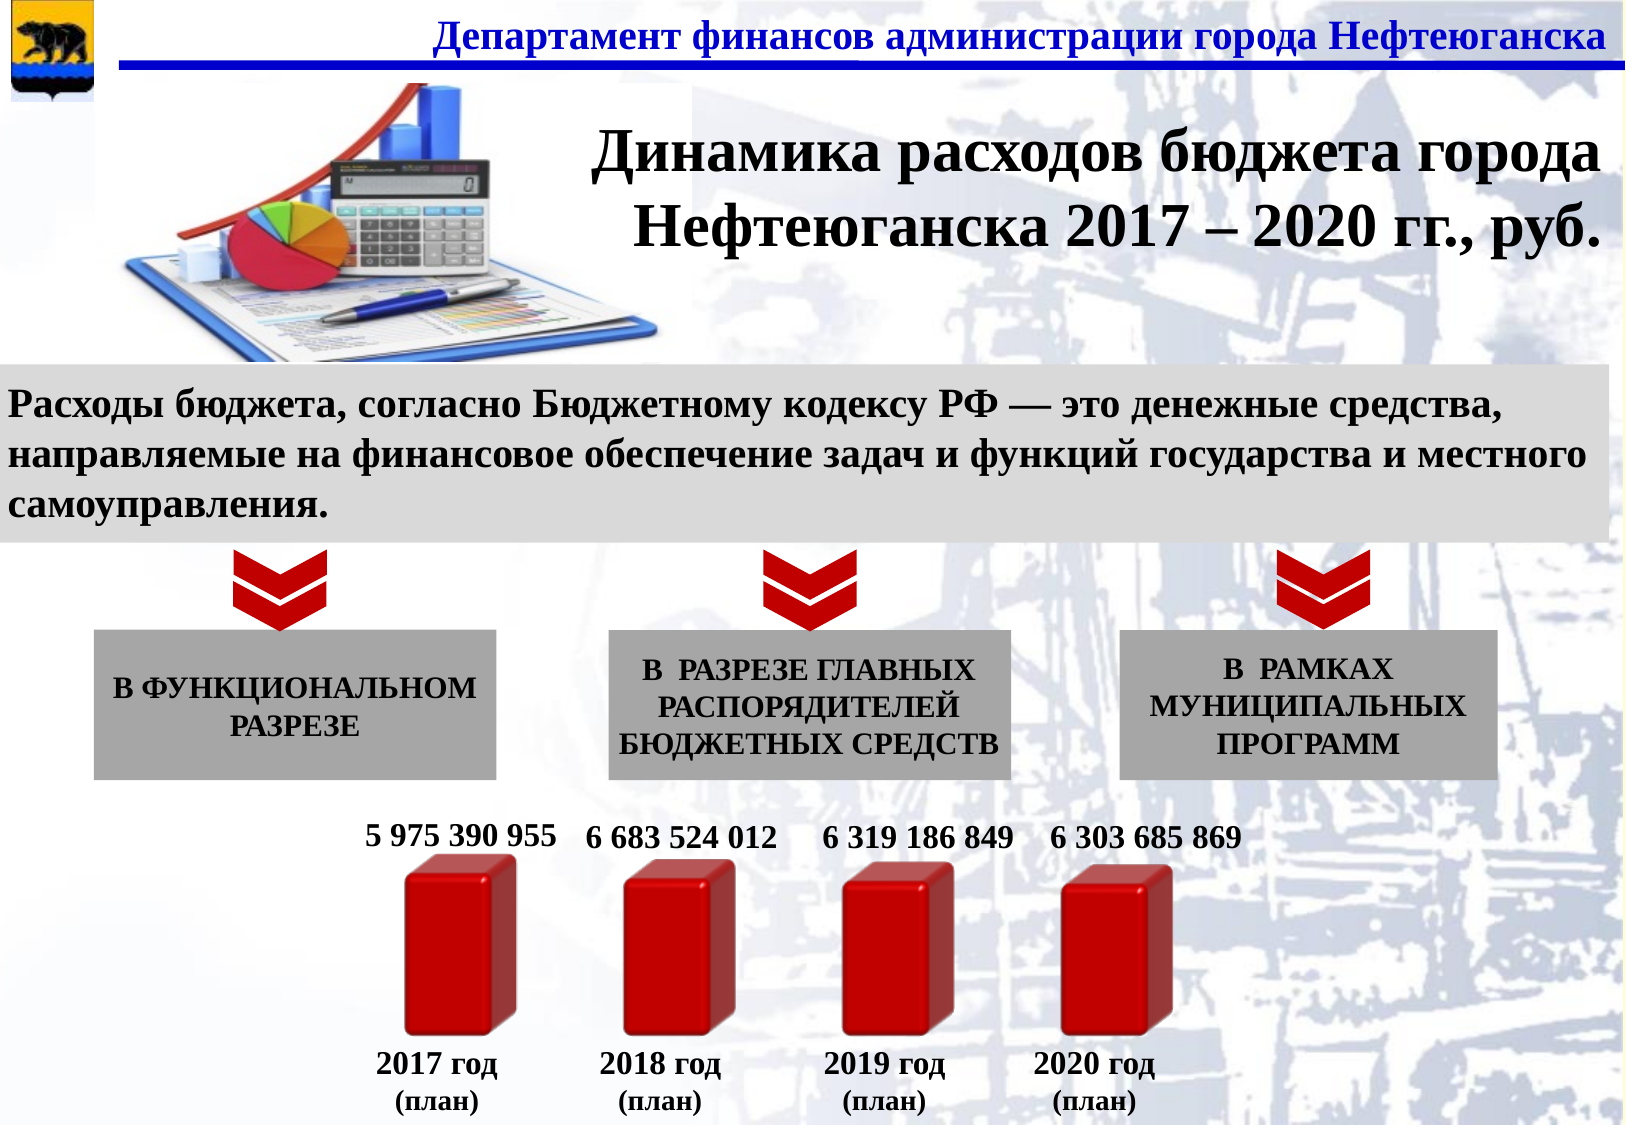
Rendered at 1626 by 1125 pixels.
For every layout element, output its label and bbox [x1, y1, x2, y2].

text_box [154, 790, 1424, 1088]
picture [0, 0, 1623, 1125]
